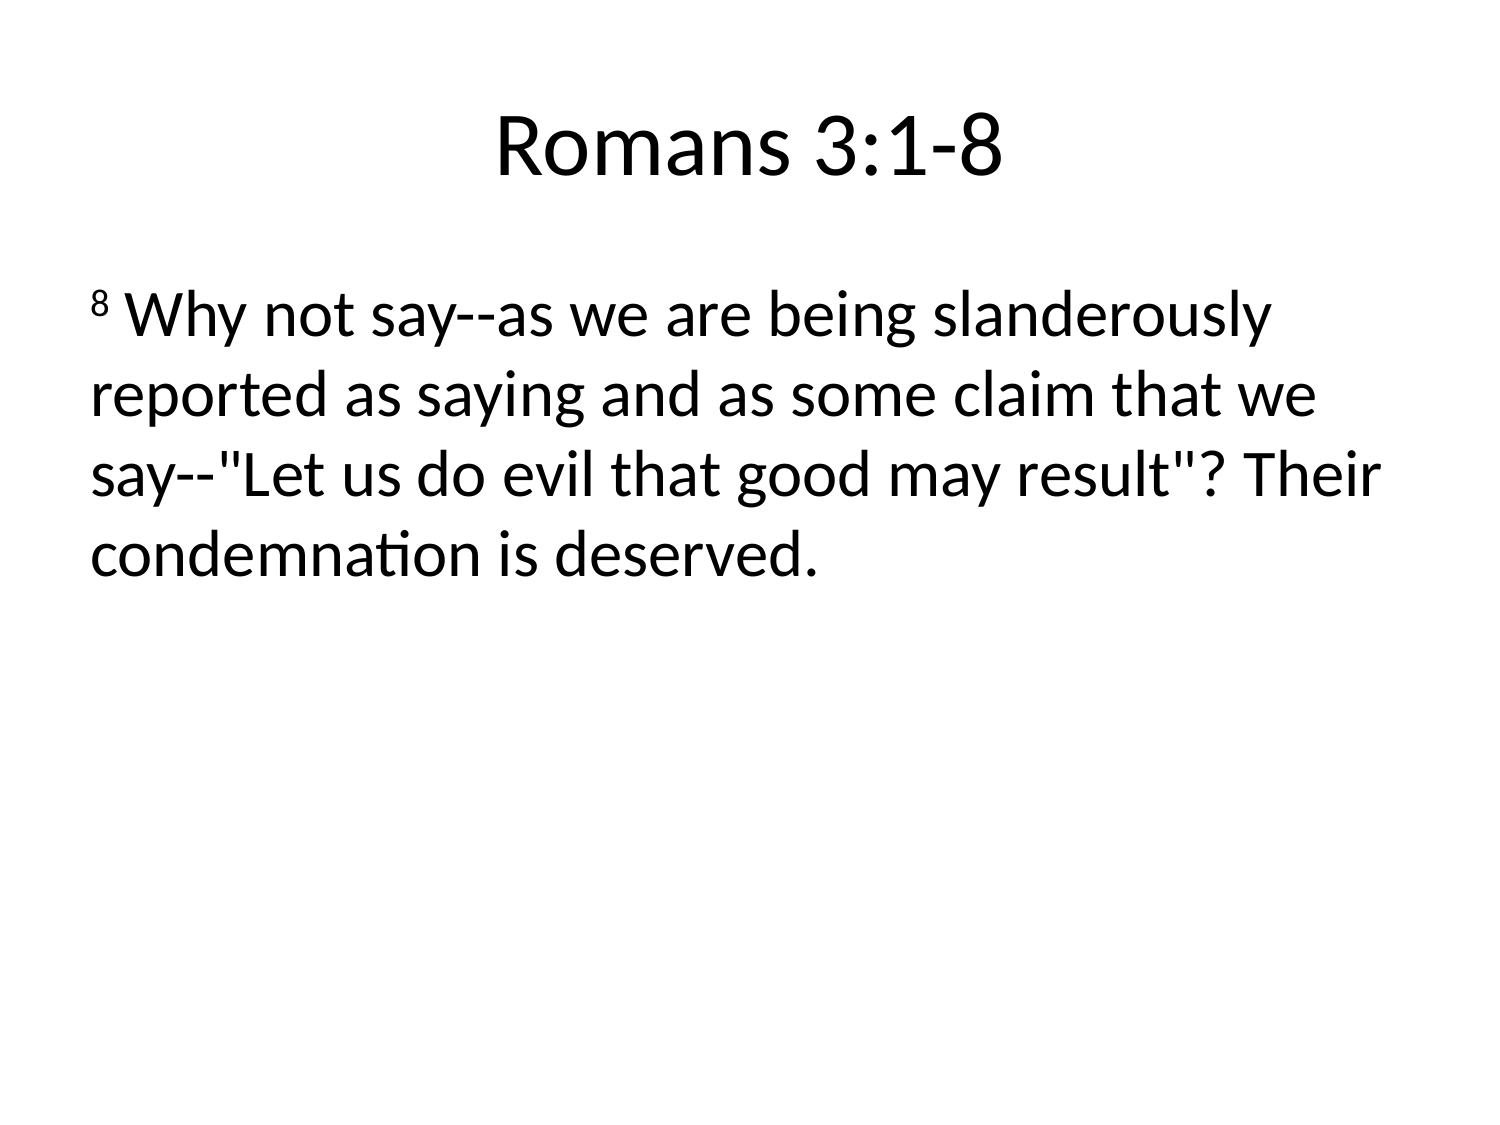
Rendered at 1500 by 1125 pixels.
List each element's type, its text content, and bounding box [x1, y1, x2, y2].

title Romans 3:1-8 [75, 45, 1425, 233]
list 8 Why not say--as we are being slanderously reported as saying and as some claim that we say--"Let us do evil that good may result"? Their condemnation is deserved. [75, 262, 1425, 1005]
